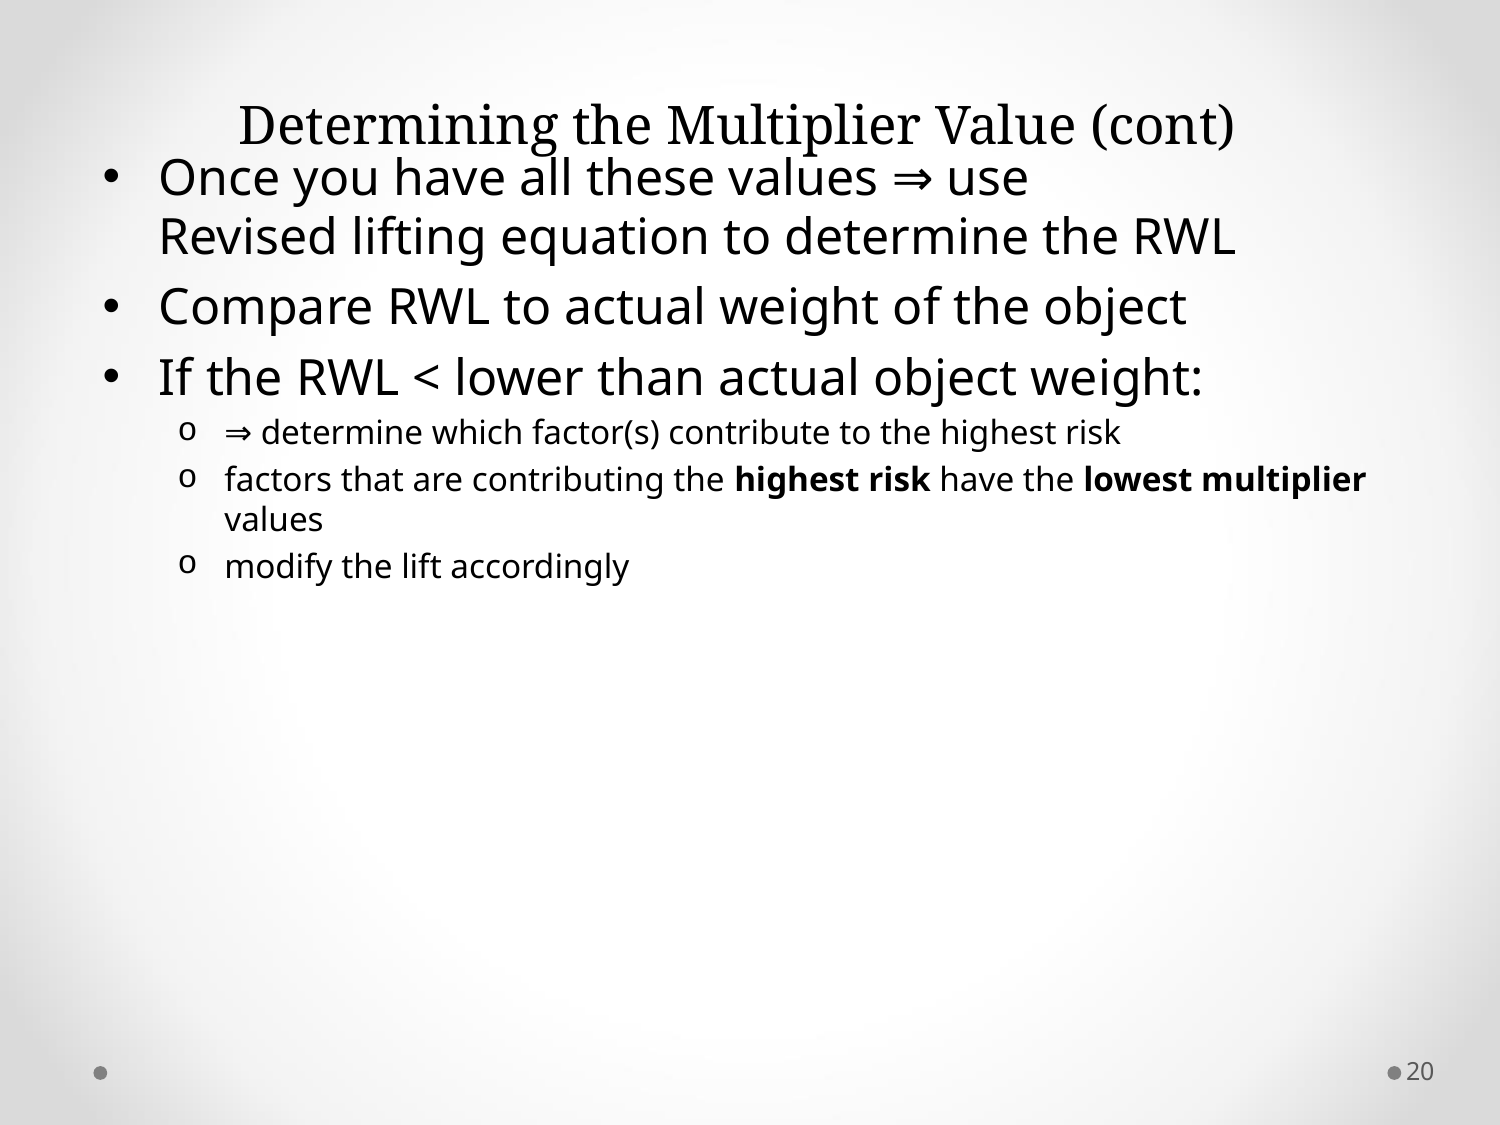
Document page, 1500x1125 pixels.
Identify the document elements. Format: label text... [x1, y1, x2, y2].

slide_number 20 [1401, 1042, 1494, 1103]
title Determining the Multiplier Value (cont) [62, 62, 1413, 163]
list Once you have all these values ⇒ use Revised lifting equation to determine the RWL Compare RWL to actual weight of the object If the RWL < lower than actual object weight: ⇒ determine which factor(s) contribute to the highest risk factors that are contributing the highest risk have the lowest multiplier values modify the lift accordingly [87, 137, 1438, 1113]
picture [0, 0, 1500, 1125]
